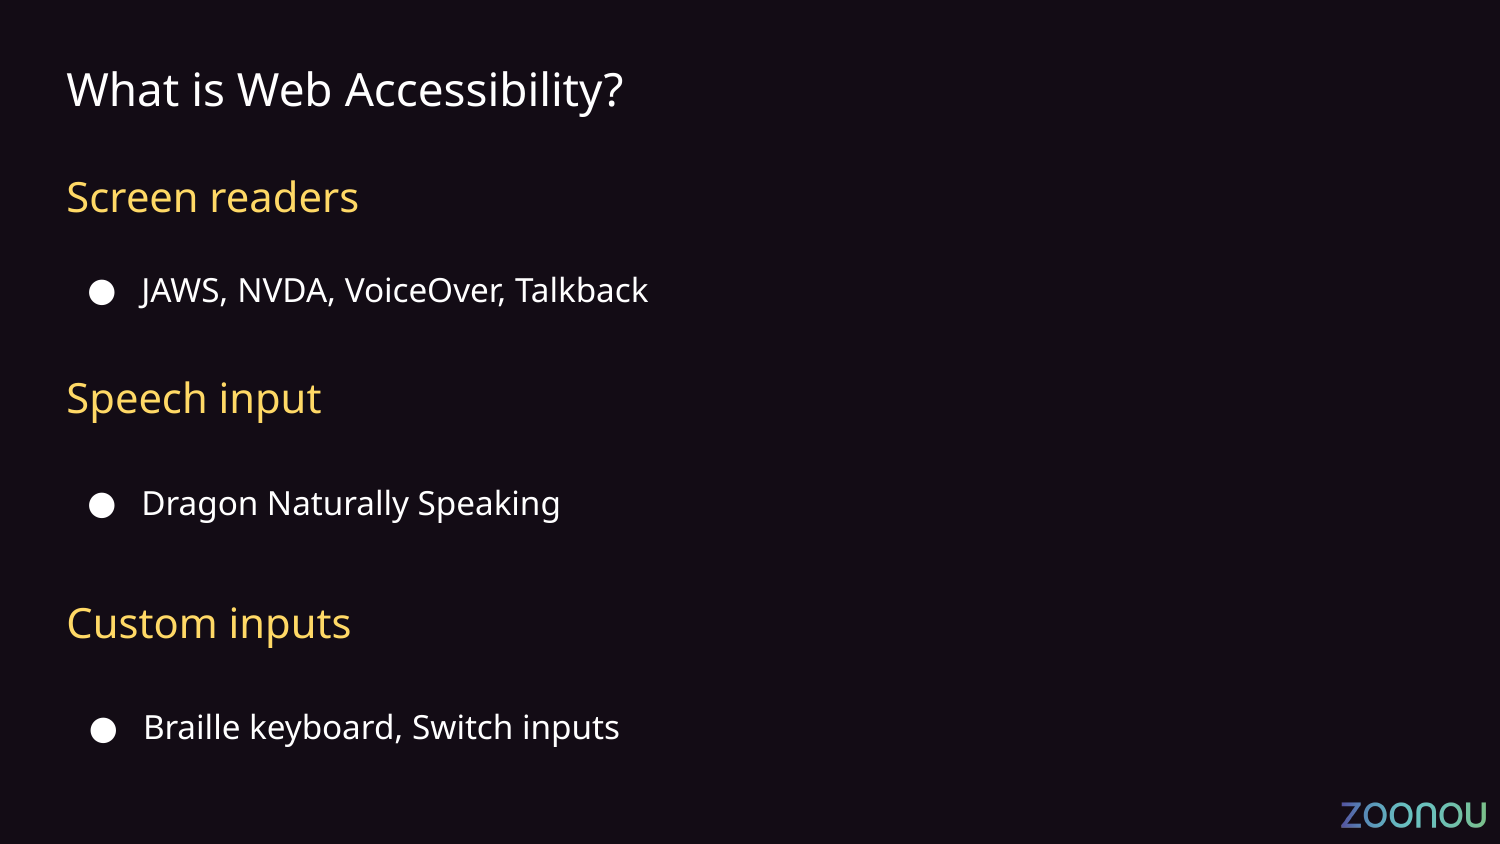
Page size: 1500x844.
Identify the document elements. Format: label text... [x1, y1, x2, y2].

title What is Web Accessibility? [51, 45, 1196, 132]
subtitle Speech input [51, 349, 1085, 422]
subtitle Custom inputs [51, 574, 1085, 646]
text_box Dragon Naturally Speaking [51, 460, 1126, 548]
text_box JAWS, NVDA, VoiceOver, Talkback [51, 248, 1126, 335]
subtitle Screen readers [51, 148, 1196, 227]
picture [1335, 790, 1492, 833]
text_box Braille keyboard, Switch inputs [53, 685, 1124, 772]
